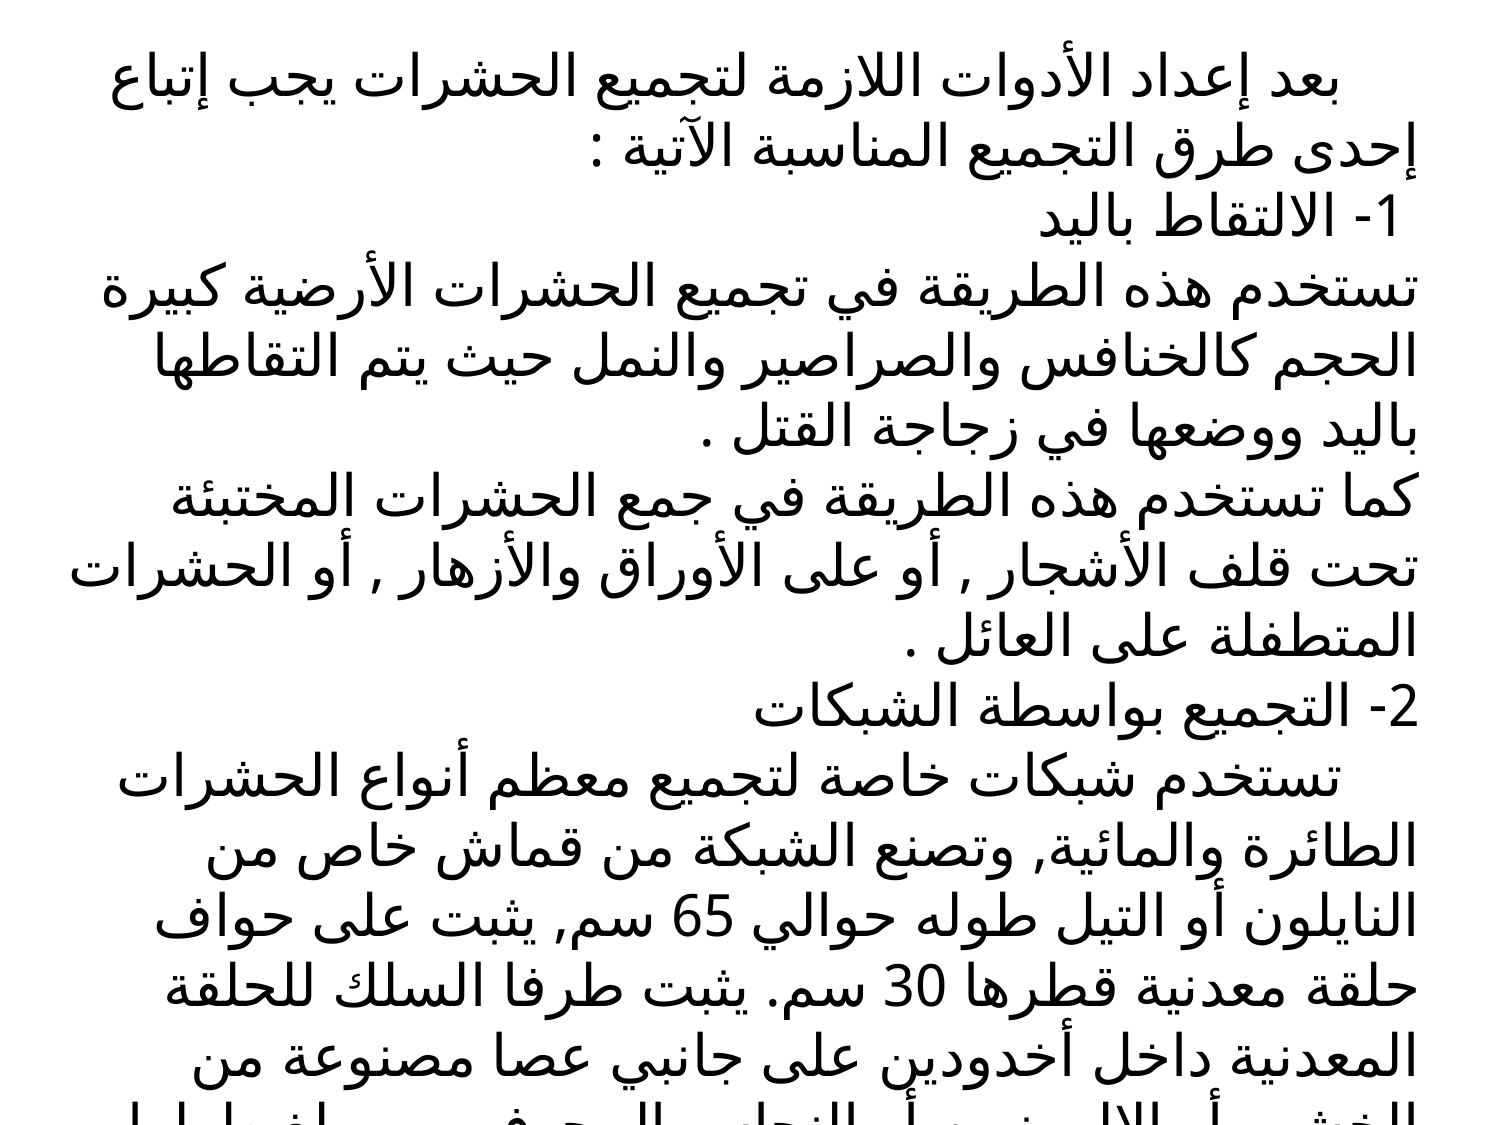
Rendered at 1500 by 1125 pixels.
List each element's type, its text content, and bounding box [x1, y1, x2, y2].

text_box بعد إعداد الأدوات اللازمة لتجميع الحشرات يجب إتباع إحدى طرق التجميع المناسبة الآتية : 1- الالتقاط باليد تستخدم هذه الطريقة في تجميع الحشرات الأرضية كبيرة الحجم كالخنافس والصراصير والنمل حيث يتم التقاطها باليد ووضعها في زجاجة القتل . كما تستخدم هذه الطريقة في جمع الحشرات المختبئة تحت قلف الأشجار , أو على الأوراق والأزهار , أو الحشرات المتطفلة على العائل . 2- التجميع بواسطة الشبكات تستخدم شبكات خاصة لتجميع معظم أنواع الحشرات الطائرة والمائية, وتصنع الشبكة من قماش خاص من النايلون أو التيل طوله حوالي 65 سم, يثبت على حواف حلقة معدنية قطرها 30 سم. يثبت طرفا السلك للحلقة المعدنية داخل أخدودين على جانبي عصا مصنوعة من الخشب أو الالومنيوم أو النحاس المجوف من يبلغ طولها حوالي 90 سم . [29, 30, 1436, 1125]
